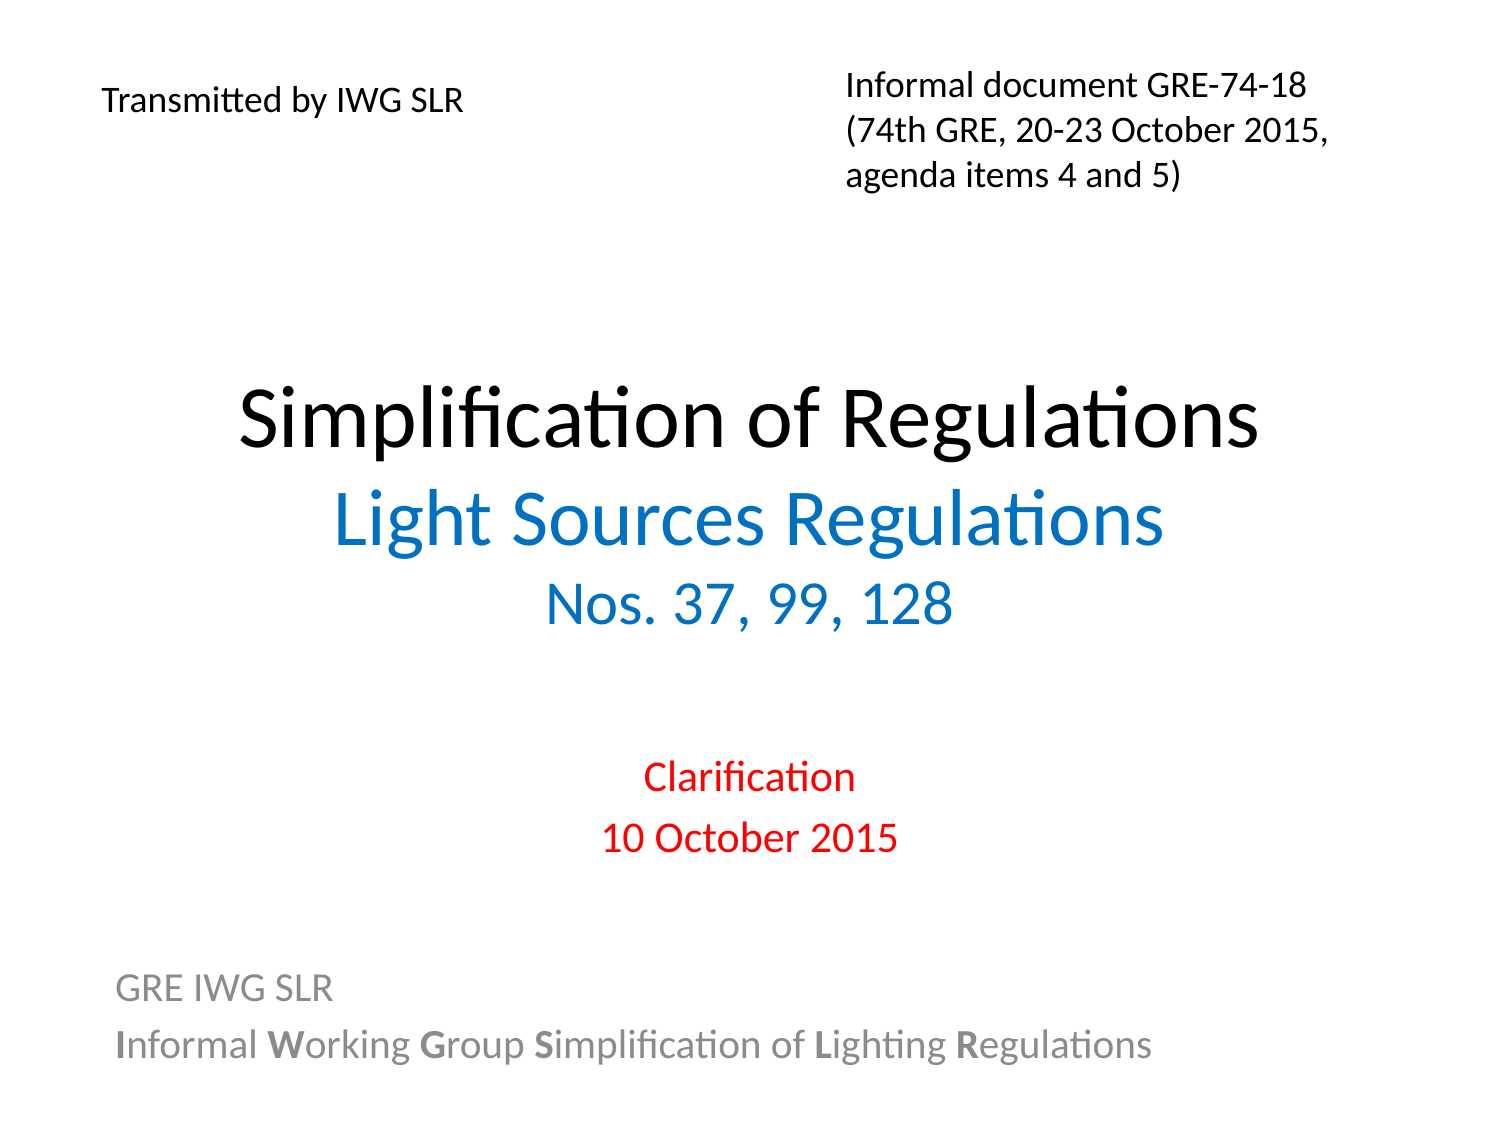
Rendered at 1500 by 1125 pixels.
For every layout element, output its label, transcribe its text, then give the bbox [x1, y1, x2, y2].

text_box Transmitted by IWG SLR [78, 68, 829, 128]
text_box GRE IWG SLR Informal Working Group Simplification of Lighting Regulations [100, 952, 1424, 1075]
text_box Informal document GRE-74-18 (74th GRE, 20-23 October 2015, agenda items 4 and 5) [830, 52, 1444, 203]
subtitle Clarification 10 October 2015 [225, 739, 1275, 870]
title Simplification of Regulations Light Sources Regulations Nos. 37, 99, 128 [112, 349, 1388, 646]
